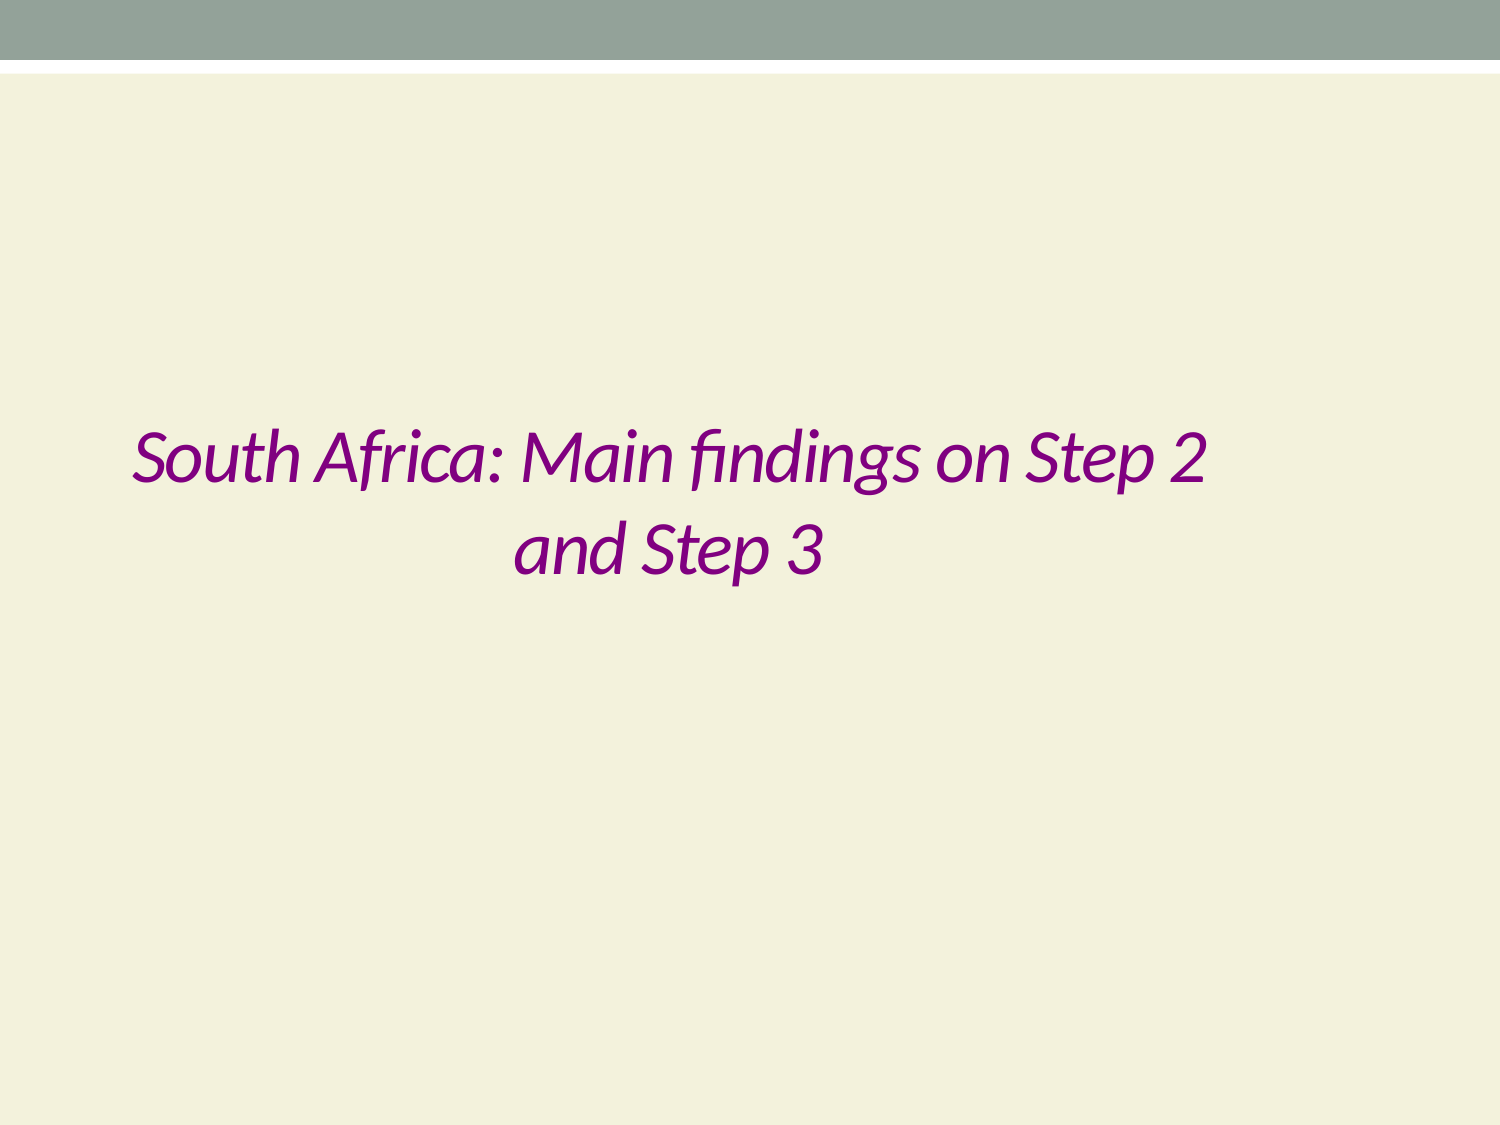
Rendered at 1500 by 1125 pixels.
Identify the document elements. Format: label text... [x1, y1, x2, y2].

title South Africa: Main findings on Step 2 and Step 3 [75, 397, 1263, 598]
